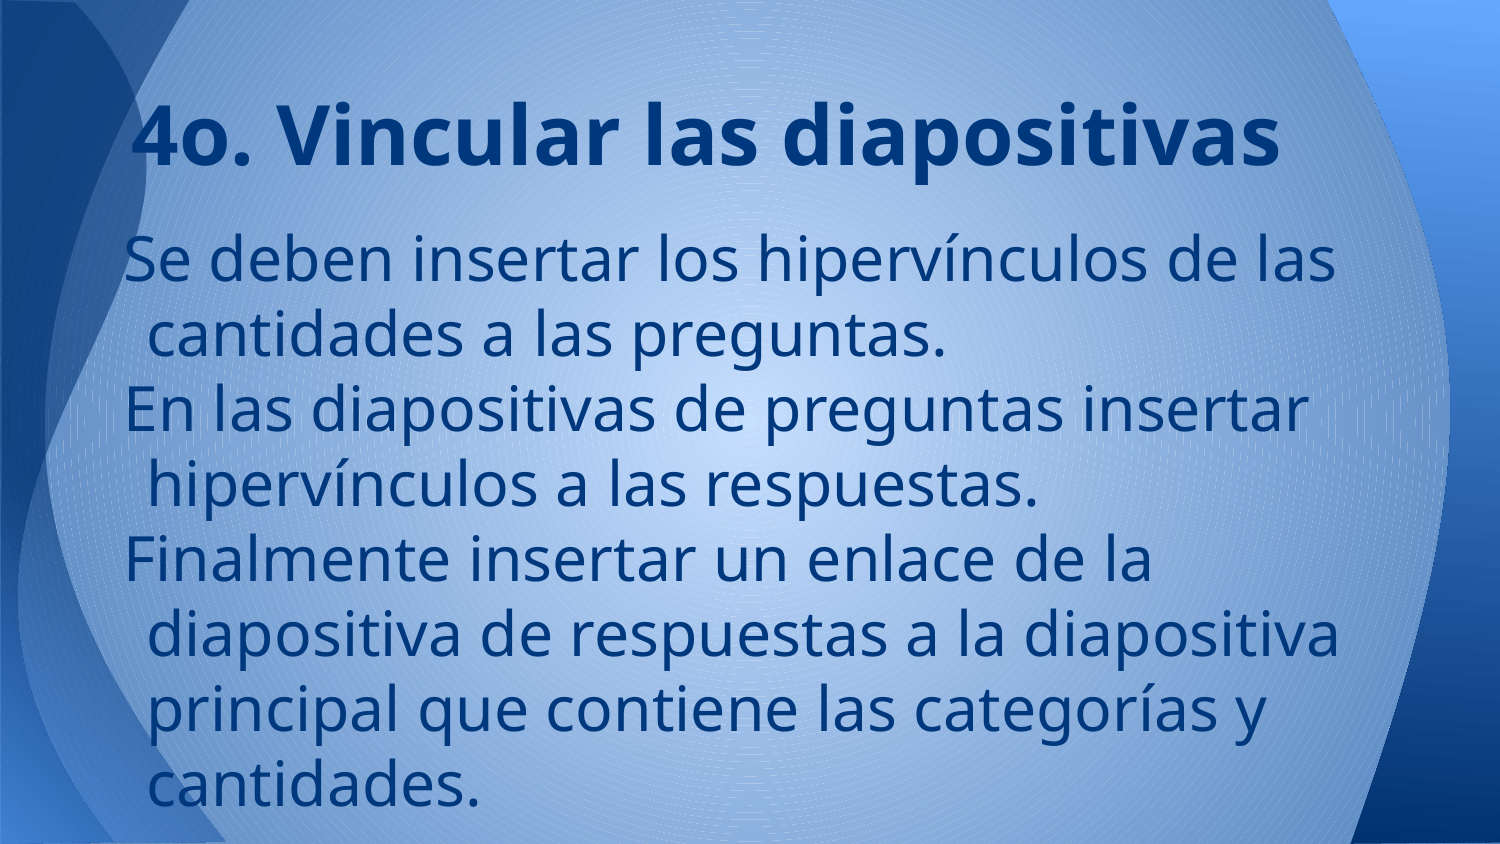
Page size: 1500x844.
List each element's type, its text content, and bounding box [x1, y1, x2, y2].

title 4o. Vincular las diapositivas [75, 33, 1425, 197]
list Se deben insertar los hipervínculos de las cantidades a las preguntas. En las diapositivas de preguntas insertar hipervínculos a las respuestas. Finalmente insertar un enlace de la diapositiva de respuestas a la diapositiva principal que contiene las categorías y cantidades. [75, 204, 1425, 800]
